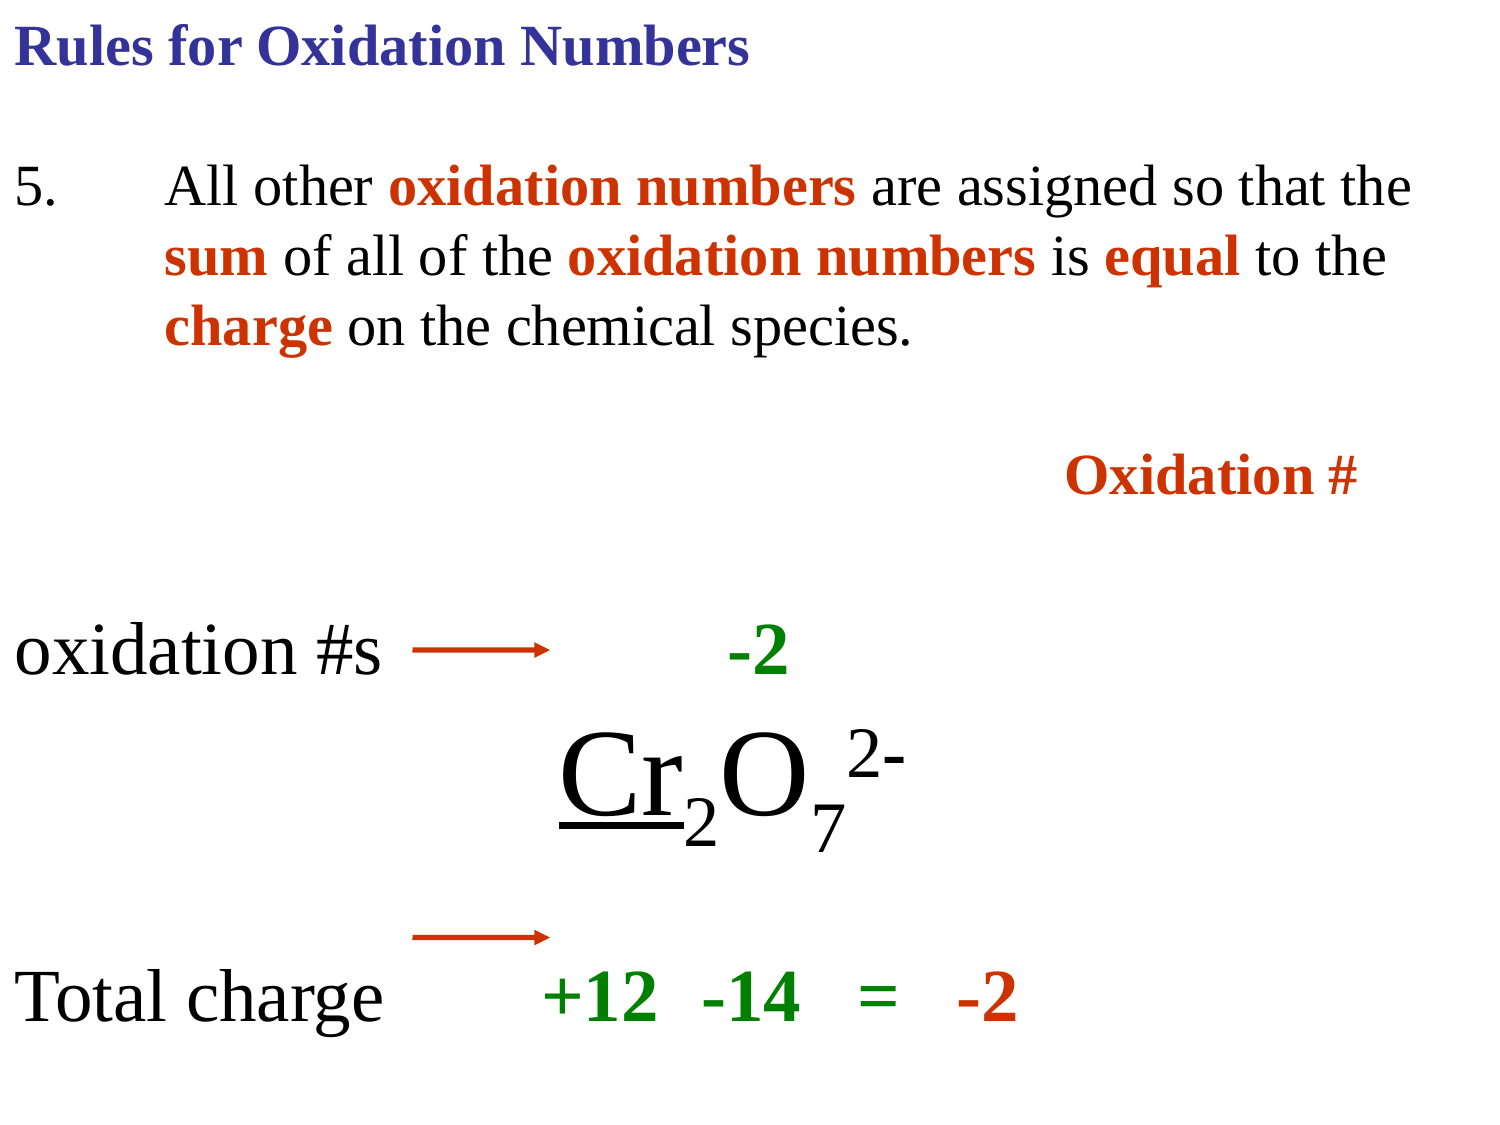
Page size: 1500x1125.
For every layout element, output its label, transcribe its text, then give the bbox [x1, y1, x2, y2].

text_box Rules for Oxidation Numbers 5. All other oxidation numbers are assigned so that the sum of all of the oxidation numbers is equal to the charge on the chemical species. [0, 0, 1500, 365]
text_box [412, 931, 550, 944]
text_box Oxidation # oxidation #s -2 Cr2O72- Total charge +12 -14 = -2 [0, 412, 1500, 1111]
text_box [412, 643, 550, 657]
